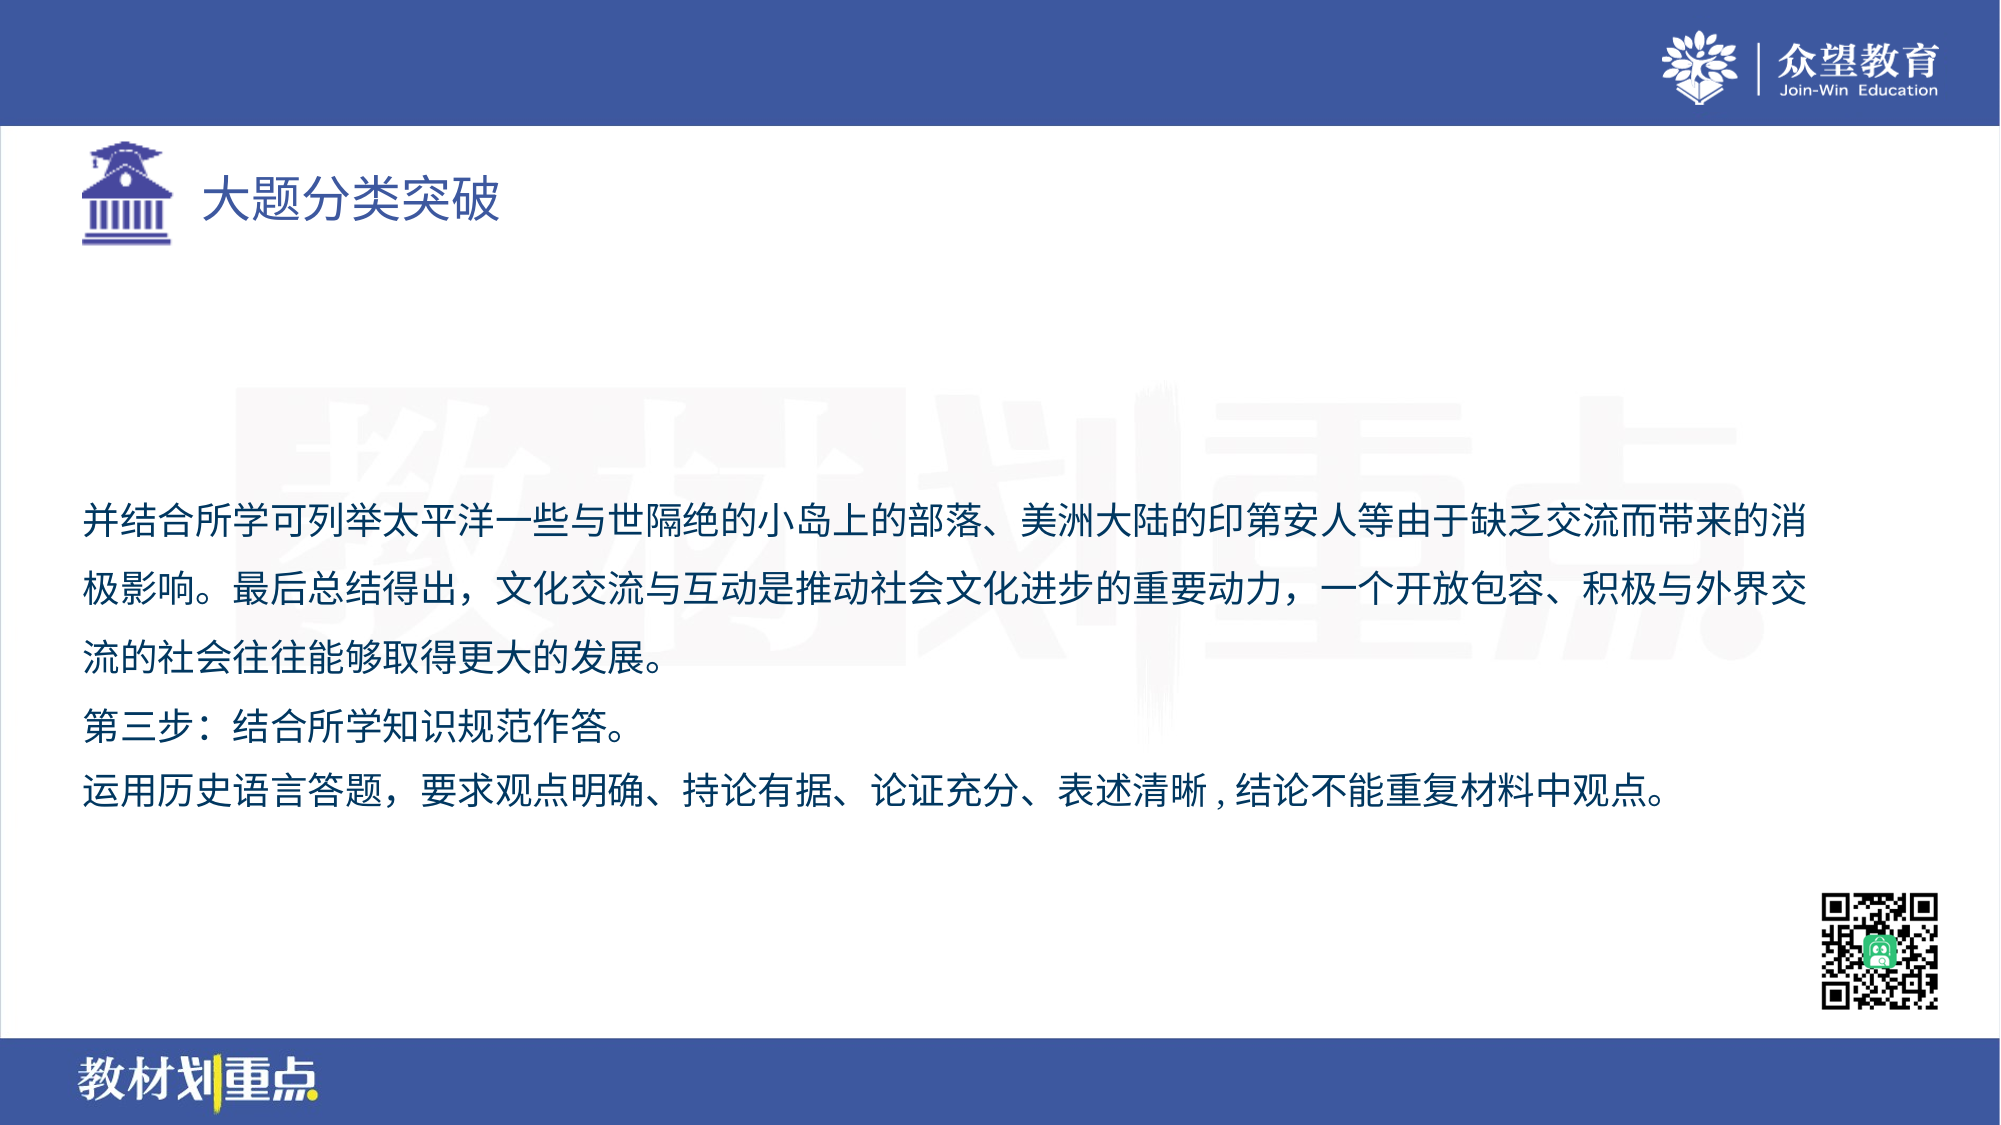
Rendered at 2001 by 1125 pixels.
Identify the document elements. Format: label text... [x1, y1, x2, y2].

text_box 并结合所学可列举太平洋一些与世隔绝的小岛上的部落、美洲大陆的印第安人等由于缺乏交流而带来的消 极影响。最后总结得出，文化交流与互动是推动社会文化进步的重要动力，一个开放包容、积极与外界交 流的社会往往能够取得更大的发展。 第三步：结合所学知识规范作答。 运用历史语言答题，要求观点明确、持论有据、论证充分、表述清晰,结论不能重复材料中观点。 [82, 473, 1817, 807]
picture [0, 0, 2000, 1125]
